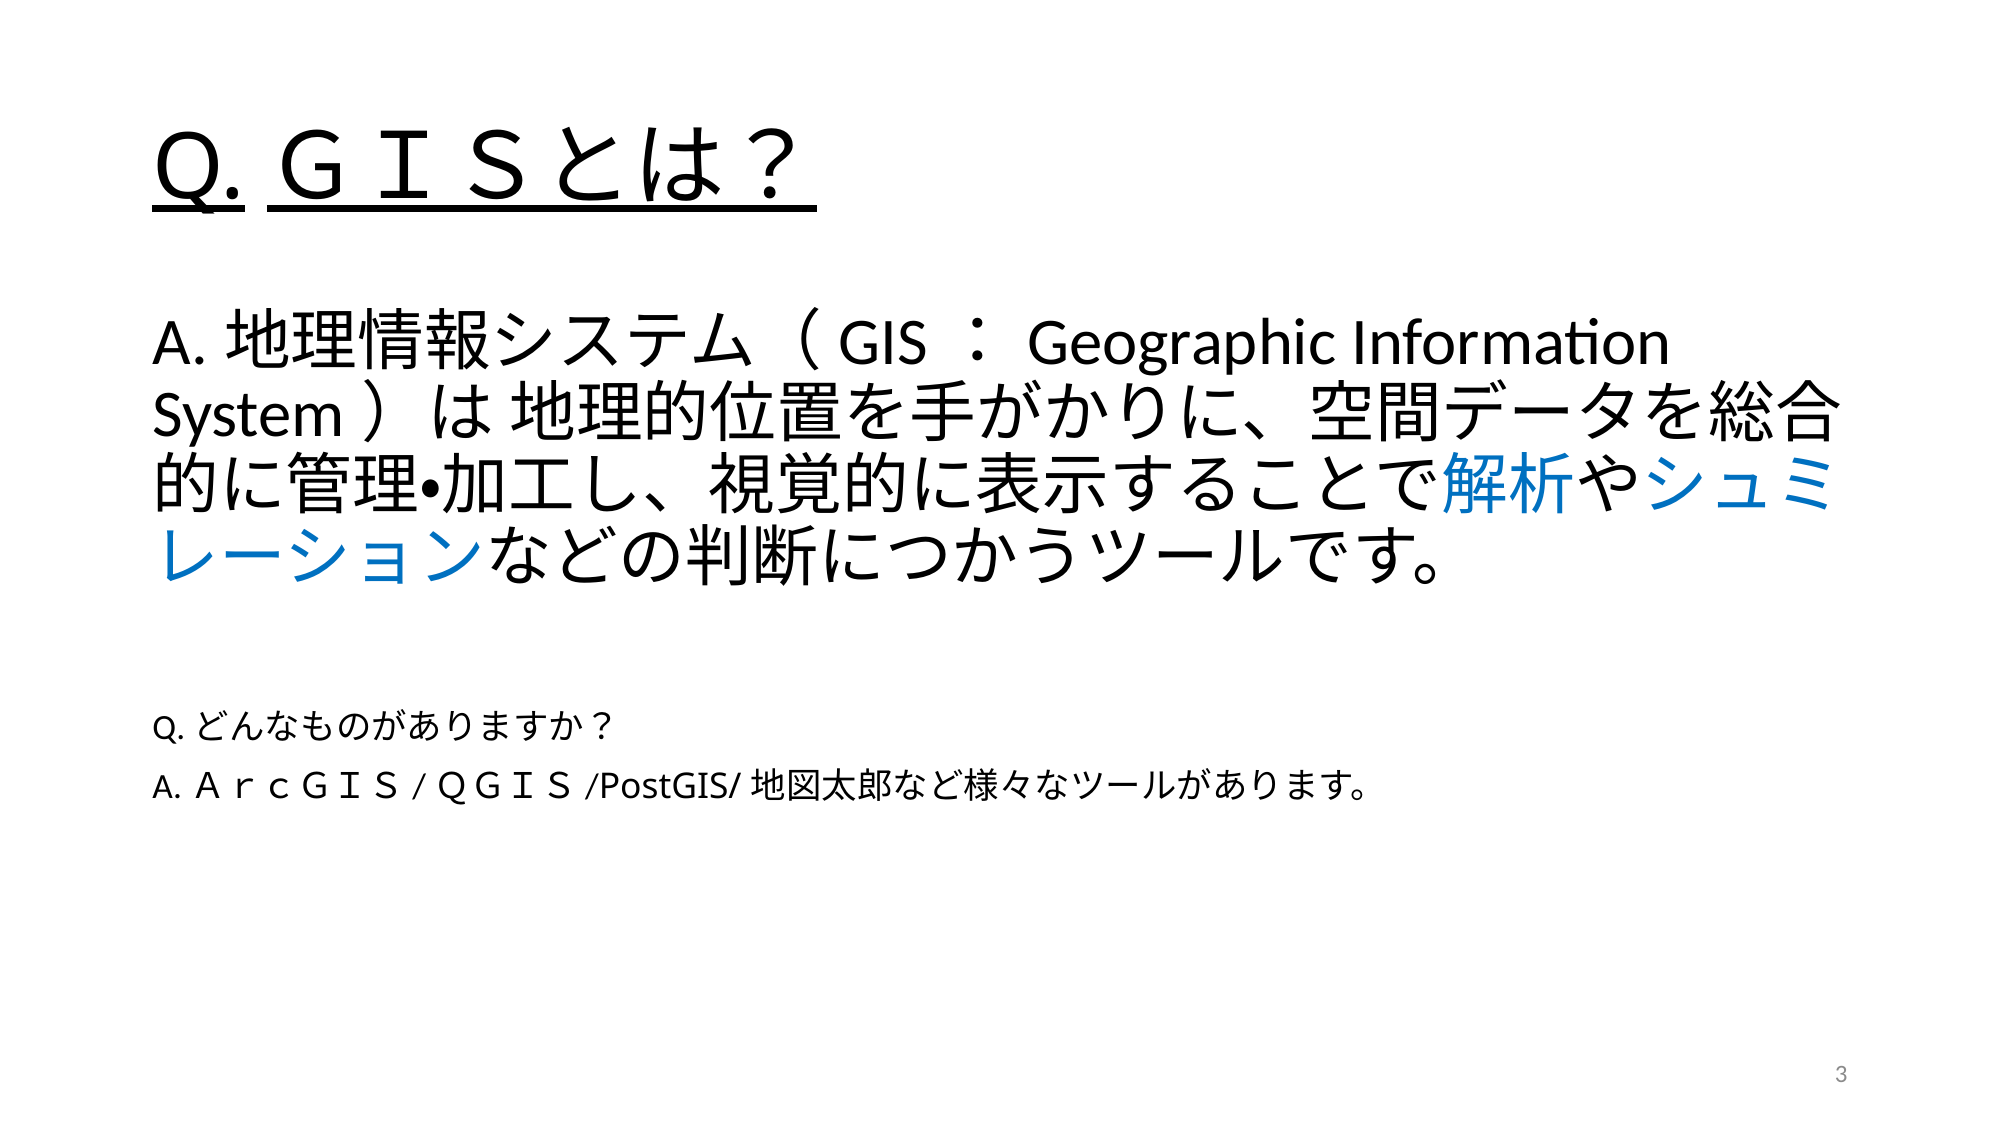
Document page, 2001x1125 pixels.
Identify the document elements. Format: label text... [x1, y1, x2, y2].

slide_number 3 [1412, 1042, 1863, 1103]
title Q.ＧＩＳとは？ [137, 59, 1863, 278]
list A.地理情報システム（GIS：Geographic Information System）は 地理的位置を手がかりに、空間データを総合的に管理・加工し、視覚的に表示することで解析やシュミレーションなどの判断につかうツールです。 Q.どんなものがありますか？ A.ＡｒｃＧＩＳ/ＱＧＩＳ/PostGIS/地図太郎など様々なツールがあります。 [137, 299, 1863, 1014]
